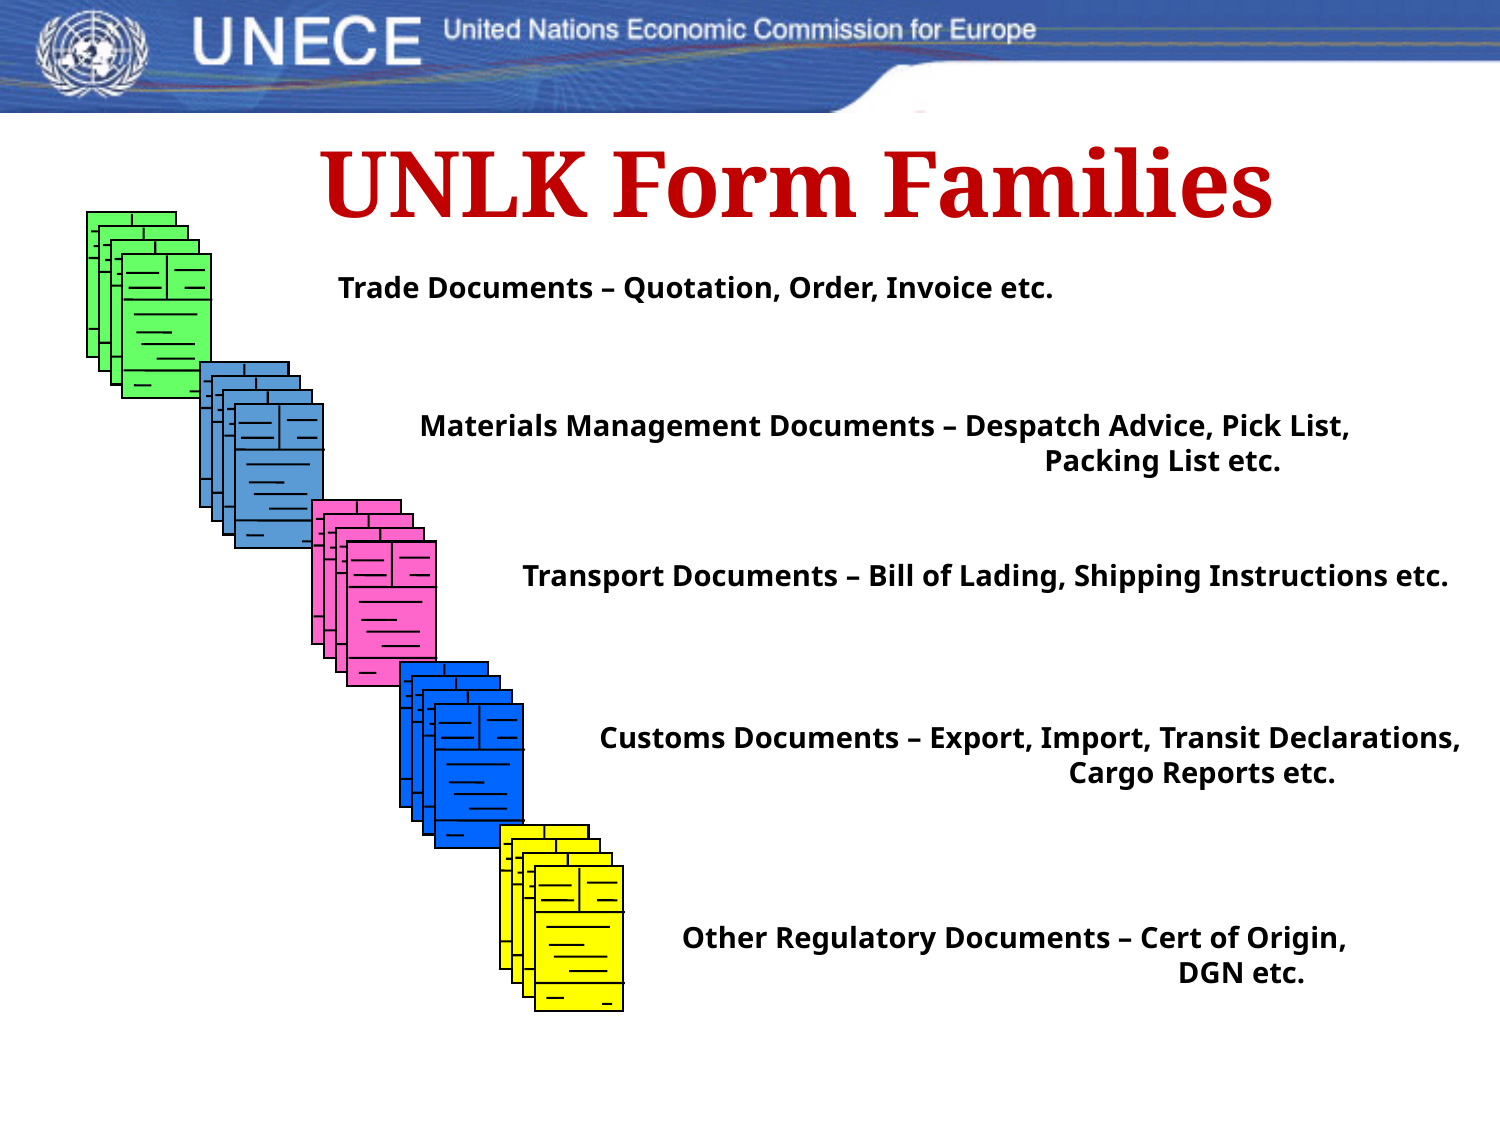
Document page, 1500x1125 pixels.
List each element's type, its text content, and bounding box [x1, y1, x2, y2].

text_box Trade Documents – Quotation, Order, Invoice etc. [323, 262, 1070, 313]
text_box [199, 362, 326, 549]
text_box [87, 212, 213, 399]
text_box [399, 662, 526, 849]
text_box Transport Documents – Bill of Lading, Shipping Instructions etc. [507, 549, 1465, 600]
text_box Materials Management Documents – Despatch Advice, Pick List, Packing List etc. [404, 399, 1374, 485]
text_box Customs Documents – Export, Import, Transit Declarations, Cargo Reports etc. [584, 712, 1477, 798]
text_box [312, 499, 438, 687]
picture [0, 0, 1500, 113]
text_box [499, 824, 626, 1012]
text_box Other Regulatory Documents – Cert of Origin, DGN etc. [667, 912, 1363, 998]
title UNLK Form Families [217, 118, 1378, 244]
